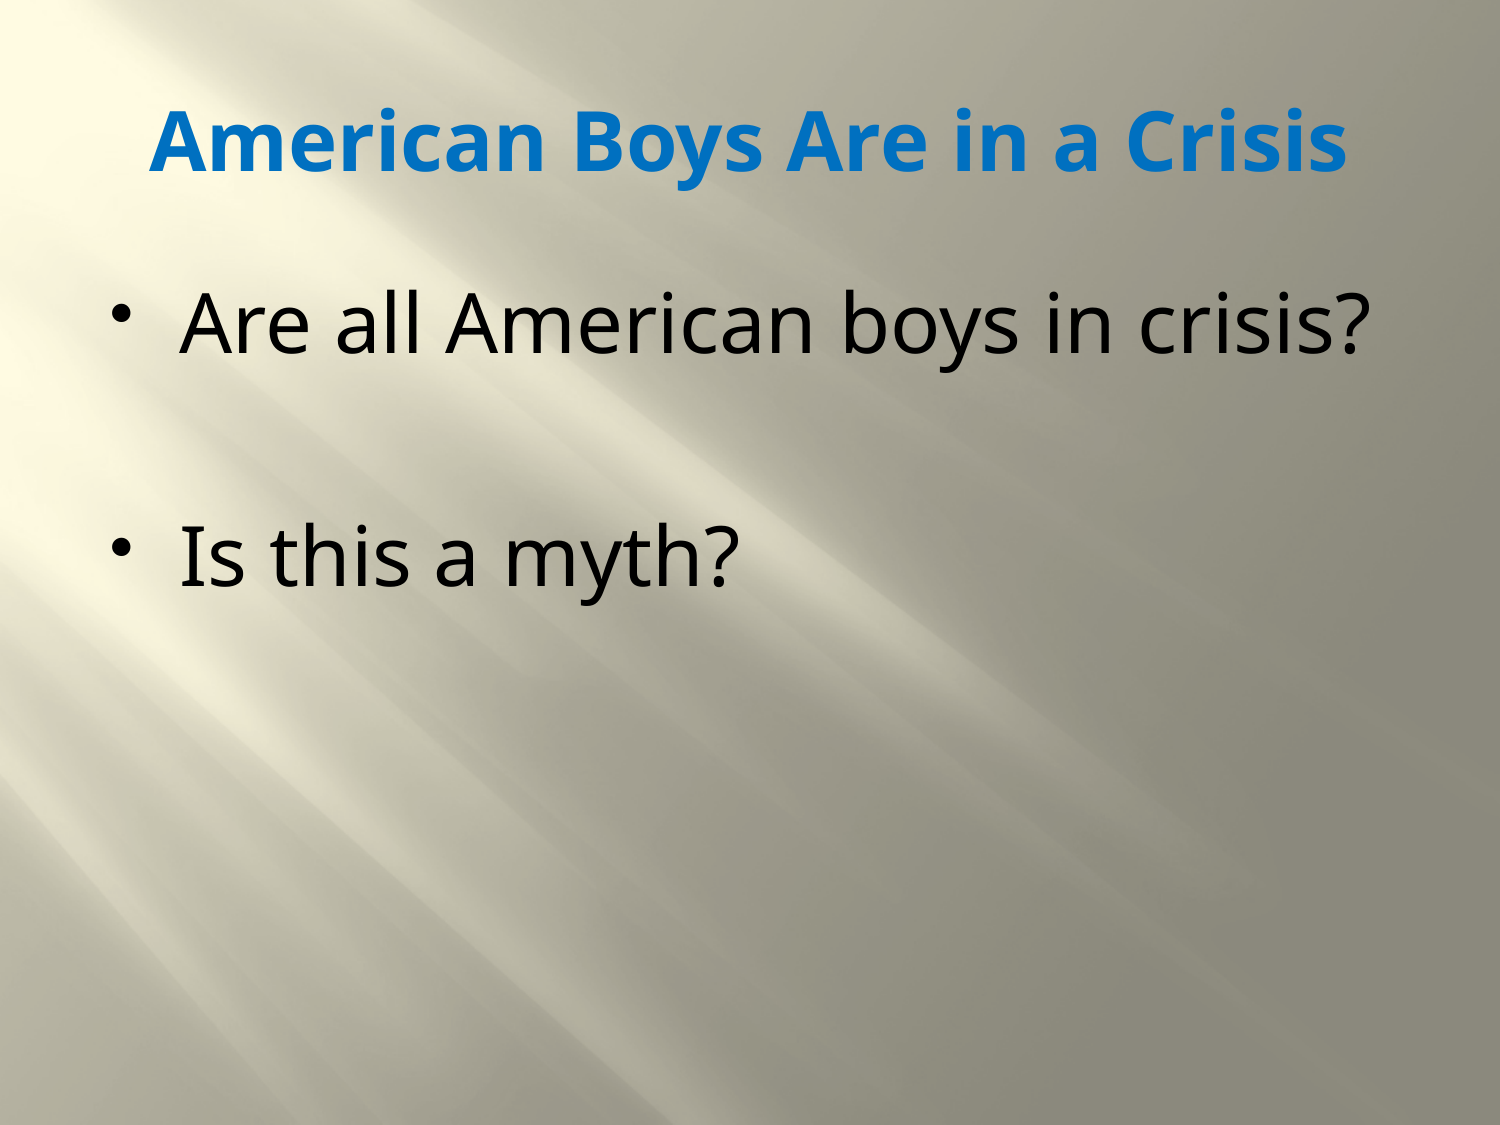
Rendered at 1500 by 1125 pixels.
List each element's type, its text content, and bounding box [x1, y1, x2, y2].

list Are all American boys in crisis? Is this a myth? [75, 262, 1425, 1035]
title American Boys Are in a Crisis [75, 45, 1425, 233]
